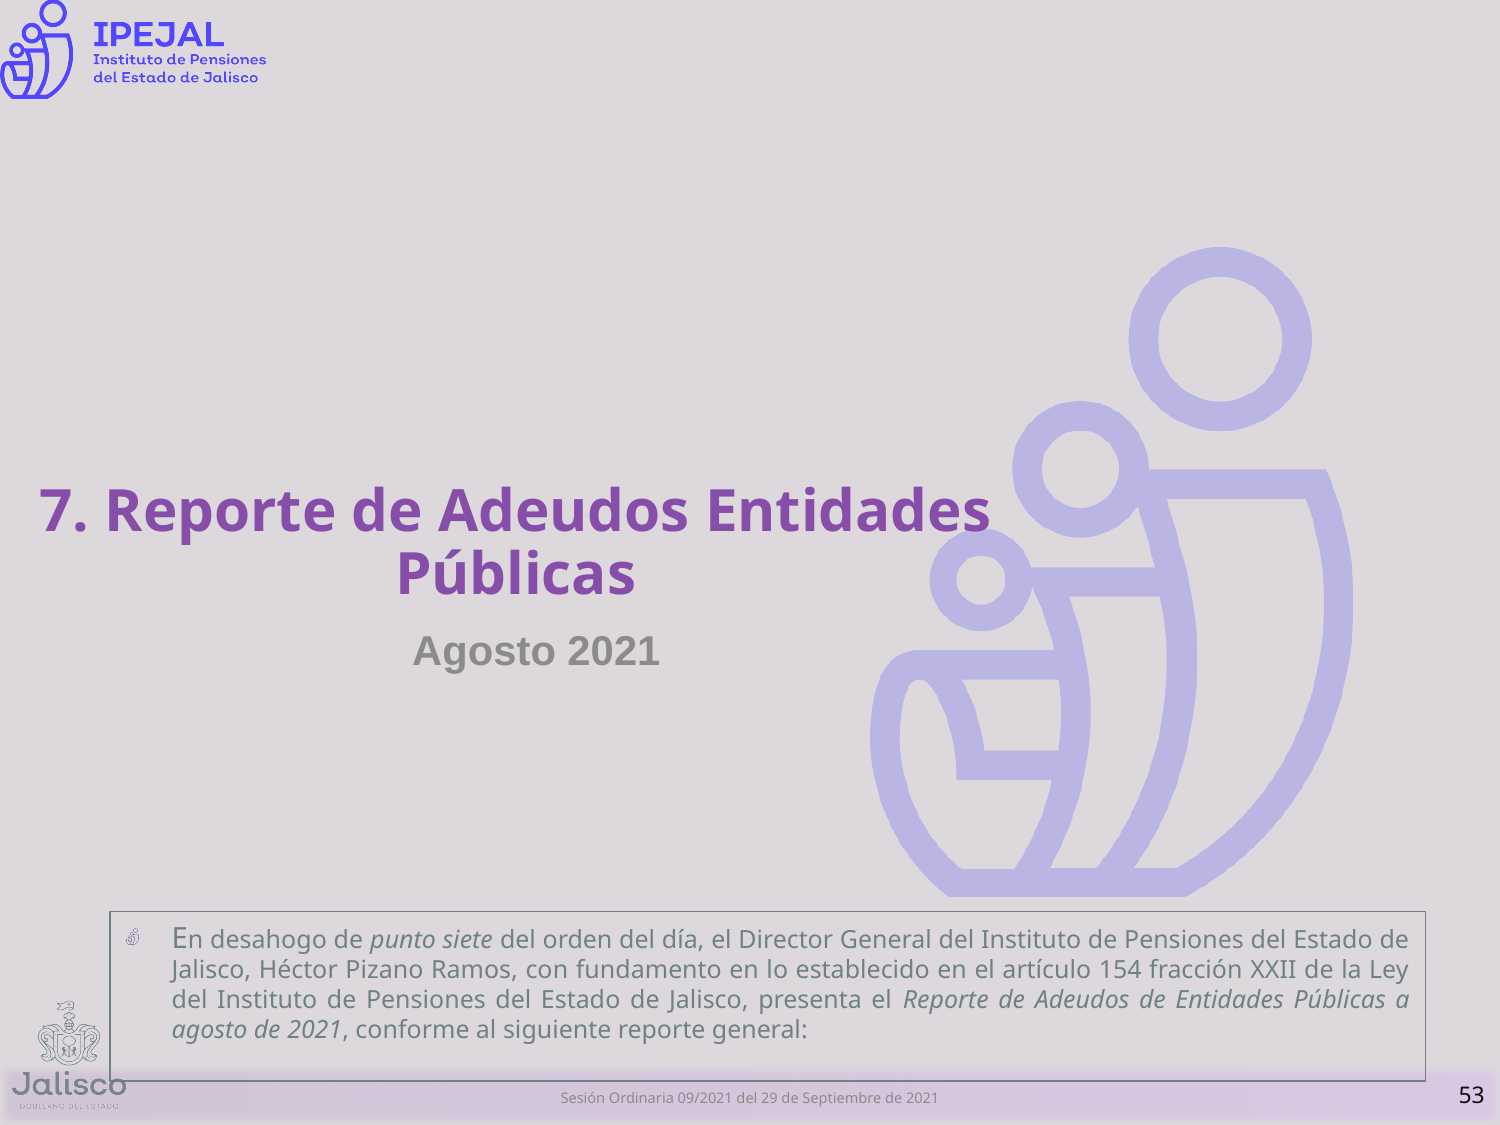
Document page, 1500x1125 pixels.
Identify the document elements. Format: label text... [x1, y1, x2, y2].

slide_number 53 [1411, 1066, 1500, 1125]
text_box En desahogo de punto siete del orden del día, el Director General del Instituto de Pensiones del Estado de Jalisco, Héctor Pizano Ramos, con fundamento en lo establecido en el artículo 154 fracción XXII de la Ley del Instituto de Pensiones del Estado de Jalisco, presenta el Reporte de Adeudos de Entidades Públicas a agosto de 2021, conforme al siguiente reporte general: [109, 911, 1426, 1081]
picture [124, 926, 141, 947]
title 7. Reporte de Adeudos Entidades Públicas [0, 423, 1032, 665]
picture [0, 993, 153, 1120]
footer Sesión Ordinaria 09/2021 del 29 de Septiembre de 2021 [468, 1081, 1032, 1125]
subtitle Agosto 2021 [193, 615, 880, 714]
picture [0, 0, 266, 99]
